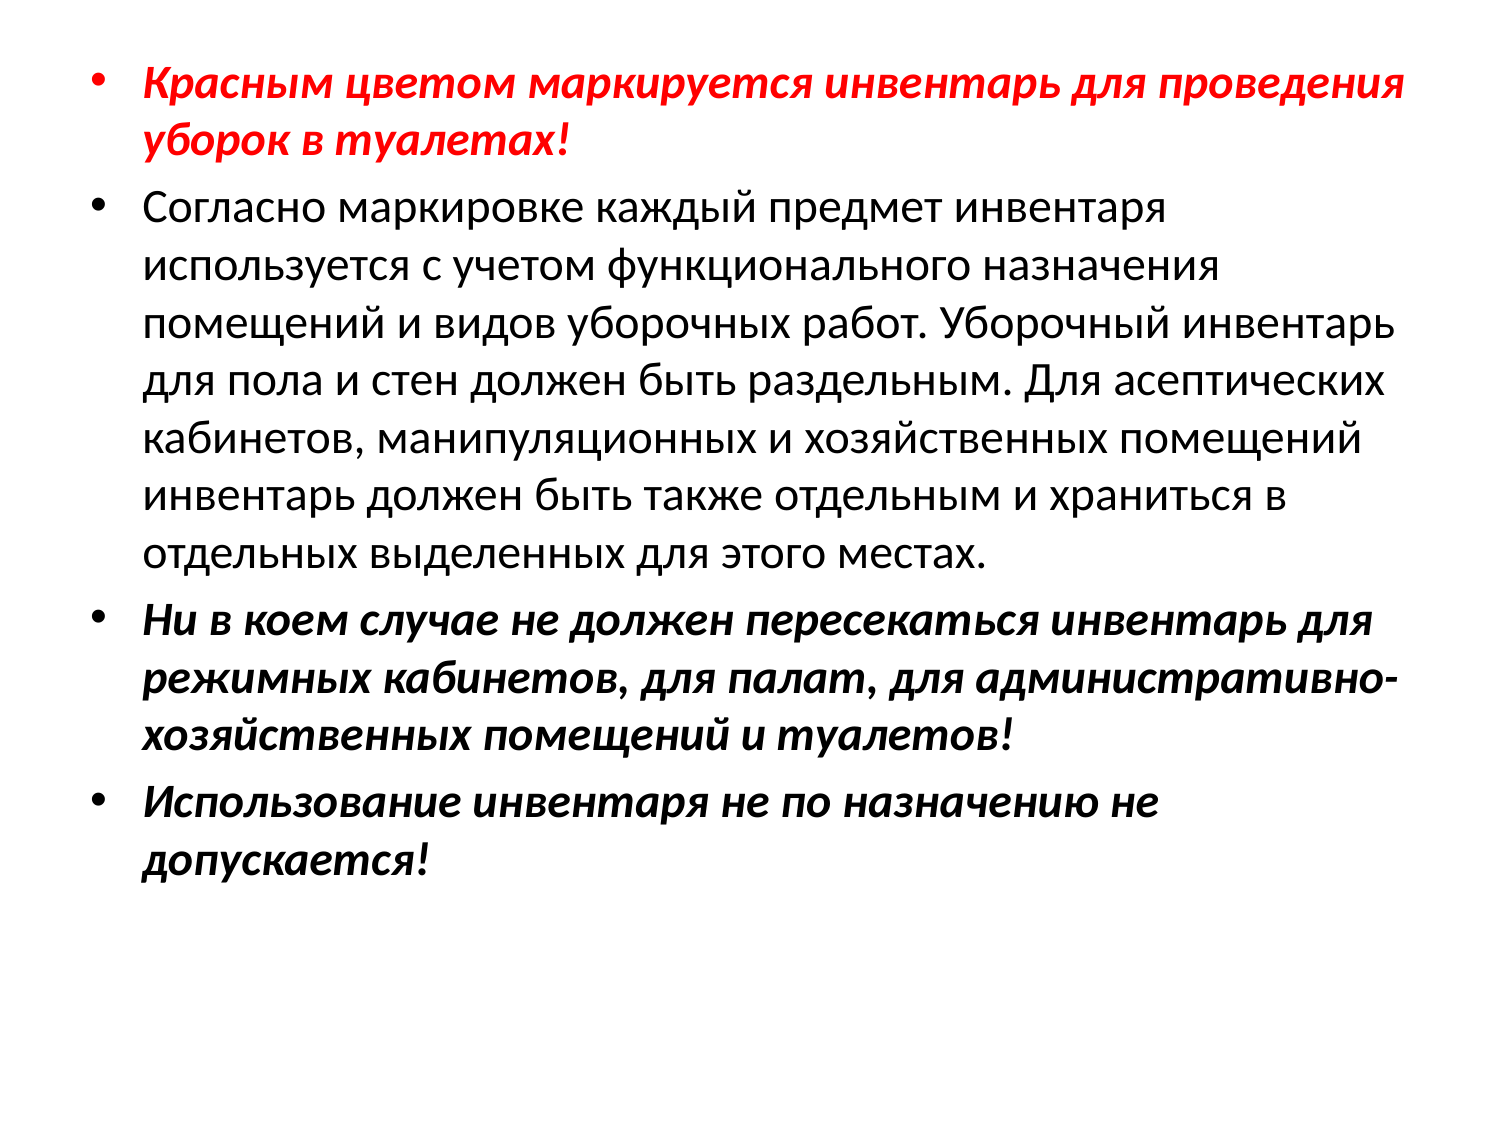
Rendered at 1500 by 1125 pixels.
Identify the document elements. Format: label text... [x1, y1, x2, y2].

list Красным цветом маркируется инвентарь для проведения уборок в туалетах! Согласно маркировке каждый предмет инвентаря используется с учетом функционального назначения помещений и видов уборочных работ. Уборочный инвентарь для пола и стен должен быть раздельным. Для асептических кабинетов, манипуляционных и хозяйственных помещений инвентарь должен быть также отдельным и храниться в отдельных выделенных для этого местах. Ни в коем случае не должен пересекаться инвентарь для режимных кабинетов, для палат, для административно-хозяйственных помещений и туалетов! Использование инвентаря не по назначению не допускается! [75, 42, 1425, 1005]
